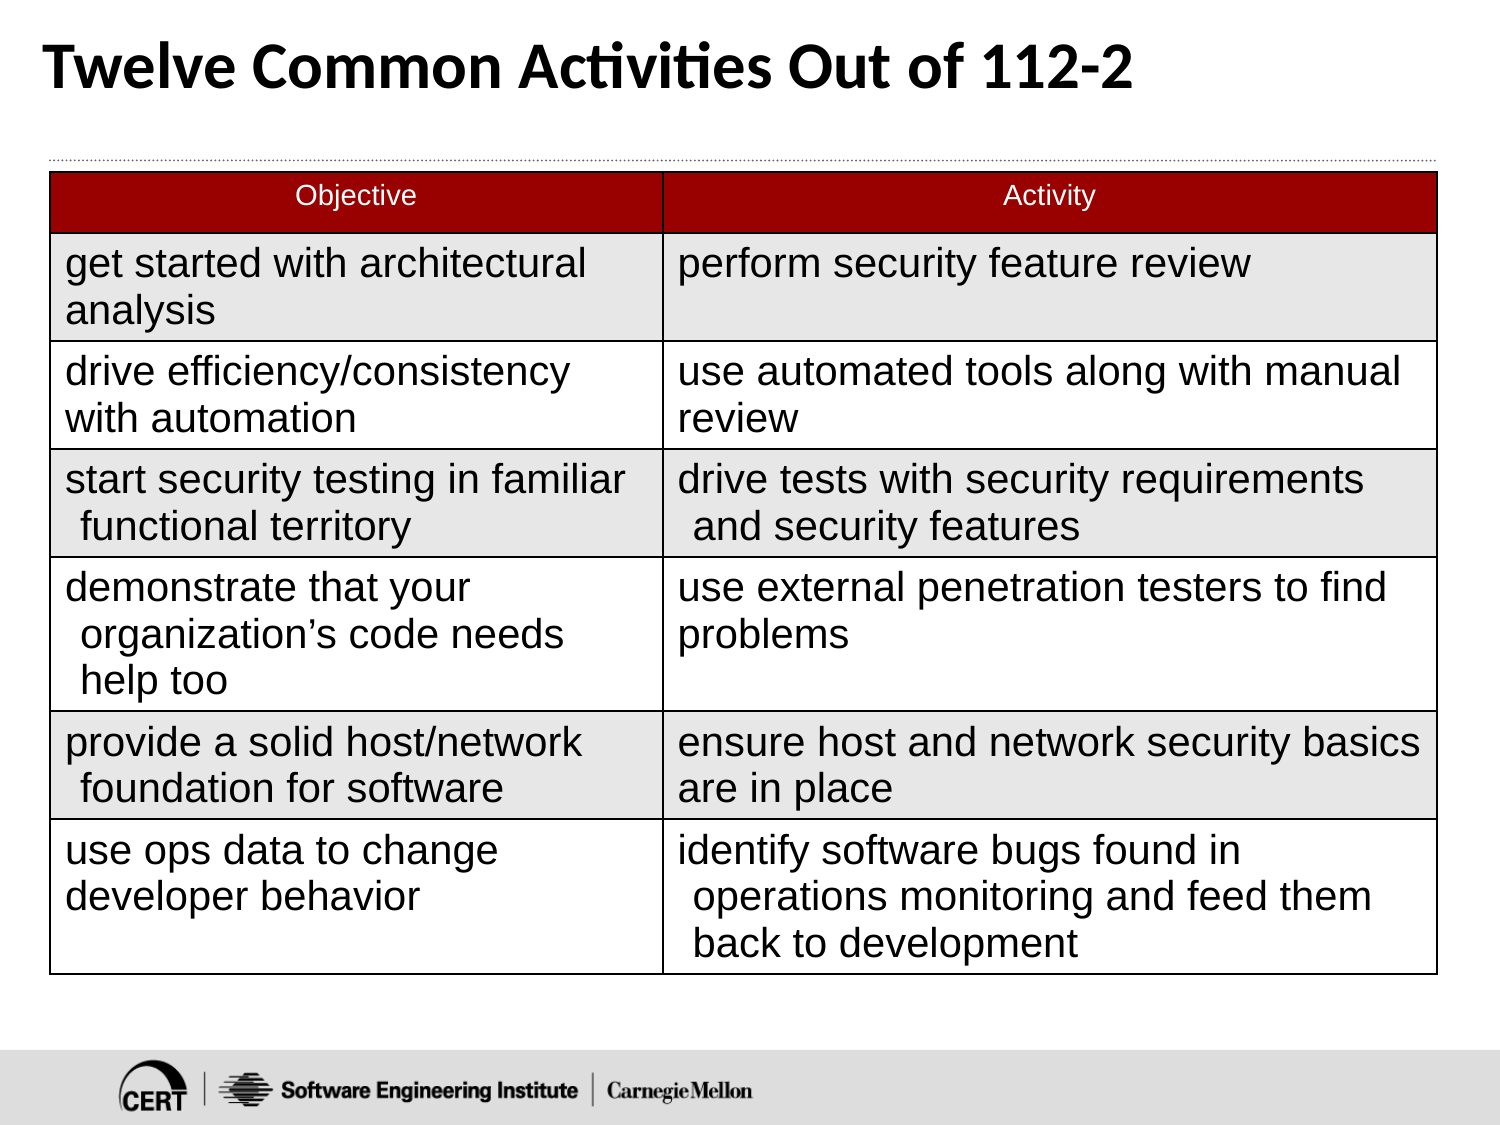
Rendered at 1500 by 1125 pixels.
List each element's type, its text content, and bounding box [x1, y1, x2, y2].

table_cell start security testing in familiar functional territory [51, 450, 662, 556]
table_cell use ops data to change developer behavior [51, 820, 662, 973]
table_cell provide a solid host/network foundation for software [51, 712, 662, 818]
picture [102, 1056, 765, 1117]
table_cell get started with architectural analysis [51, 234, 662, 340]
table_cell use automated tools along with manual review [664, 342, 1436, 448]
table_cell perform security feature review [664, 234, 1436, 340]
title Twelve Common Activities Out of 112-2 [42, 37, 1434, 155]
table_cell drive tests with security requirements and security features [664, 450, 1436, 556]
table_header Objective [51, 173, 662, 232]
table_cell drive efficiency/consistency with automation [51, 342, 662, 448]
table_cell identify software bugs found in operations monitoring and feed them back to development [664, 820, 1436, 973]
table_cell use external penetration testers to find problems [664, 558, 1436, 710]
table_cell demonstrate that your organization’s code needs help too [51, 558, 662, 710]
table_header Activity [664, 173, 1436, 232]
table_cell ensure host and network security basics are in place [664, 712, 1436, 818]
